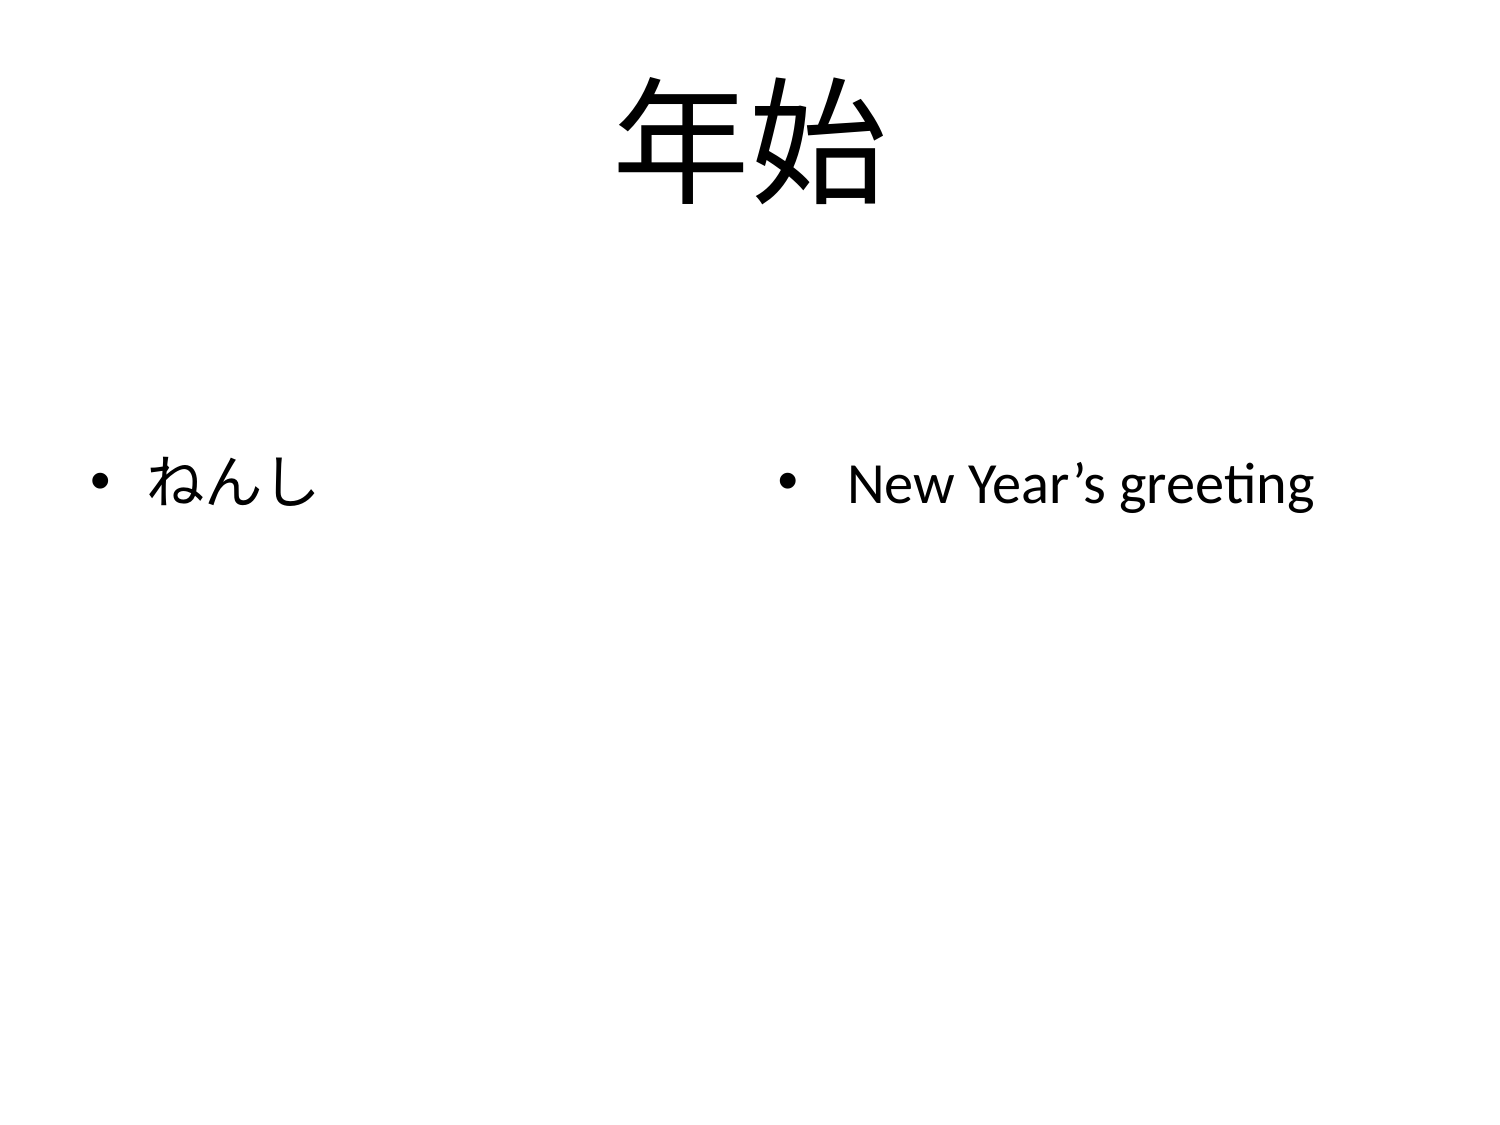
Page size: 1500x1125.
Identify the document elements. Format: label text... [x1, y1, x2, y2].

list ねんし [74, 437, 738, 1006]
list New Year’s greeting [762, 437, 1426, 1006]
title 年始 [74, 44, 1426, 233]
